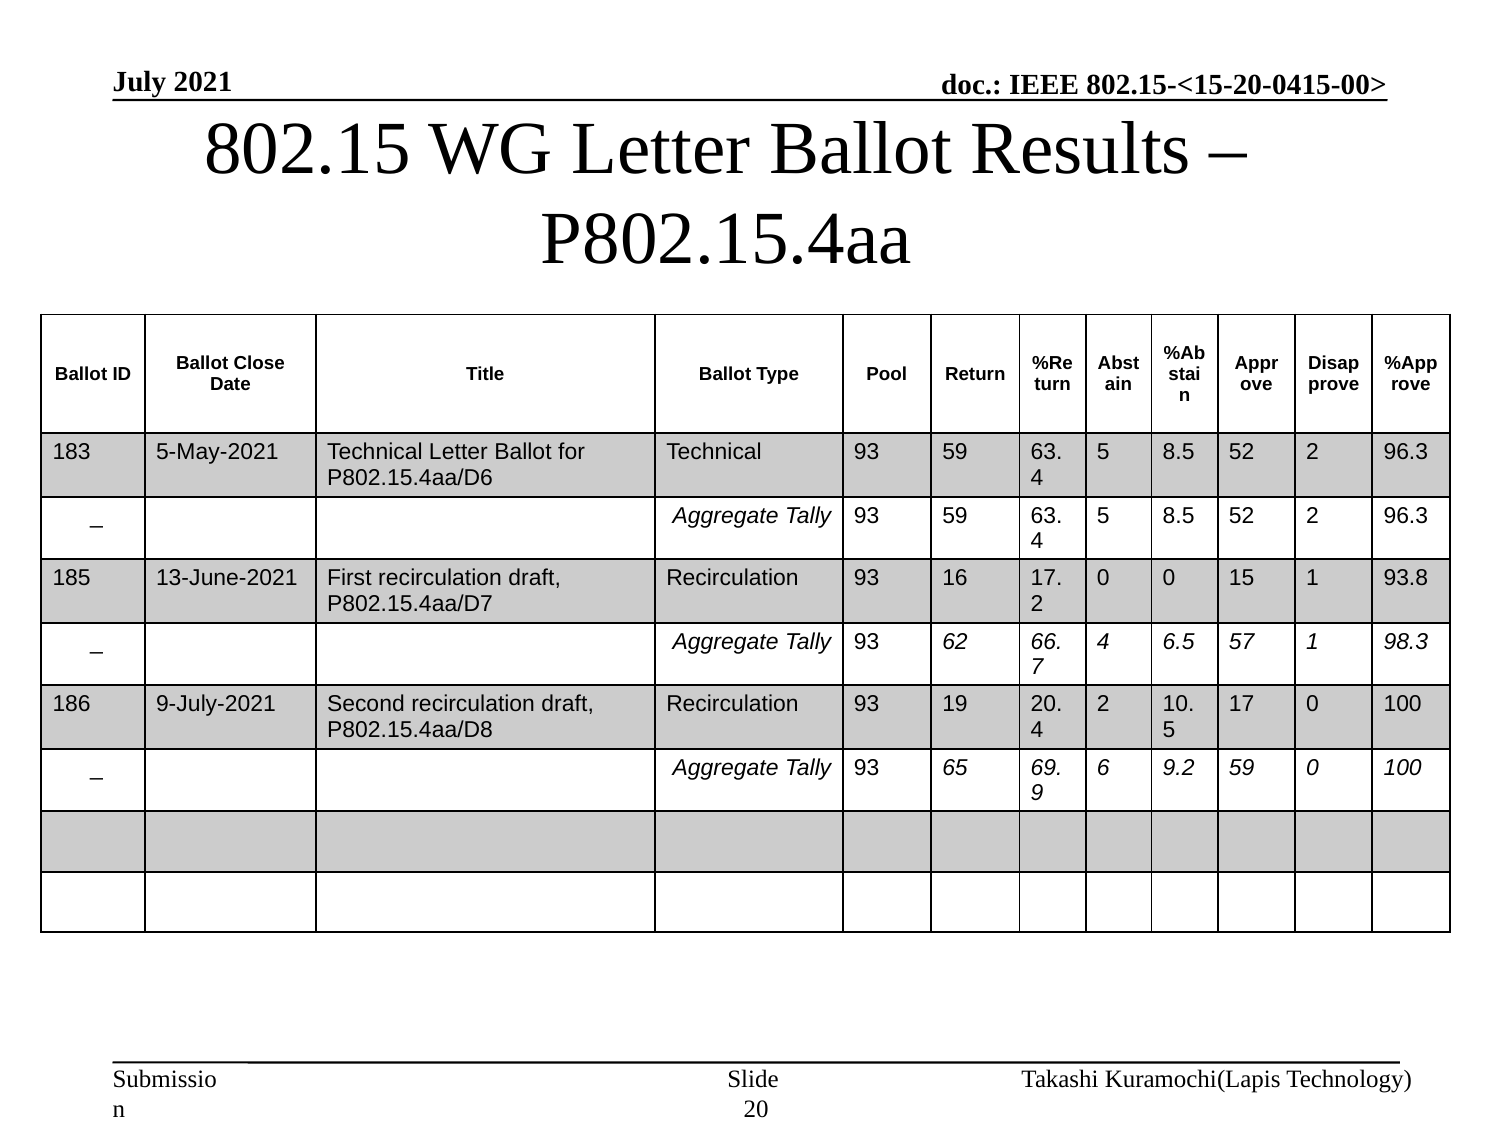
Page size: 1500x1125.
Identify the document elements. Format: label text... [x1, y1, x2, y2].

table_cell Recirculation [656, 686, 842, 748]
table_header %Approve [1373, 315, 1449, 432]
table_header %Abstain [1152, 315, 1217, 432]
table_cell 93 [844, 624, 930, 684]
table_cell 20.4 [1020, 686, 1085, 748]
table_header Return [932, 315, 1019, 432]
table_cell 59 [932, 434, 1019, 496]
table_cell 185 [42, 560, 144, 622]
table_cell 1 [1296, 624, 1371, 684]
table_cell Aggregate Tally [656, 750, 842, 810]
table_cell 186 [42, 686, 144, 748]
table_cell [317, 812, 654, 871]
table_cell [1152, 873, 1217, 931]
table_cell 0 [1152, 560, 1217, 622]
table_cell Technical Letter Ballot for P802.15.4aa/D6 [317, 434, 654, 496]
table_cell 65 [932, 750, 1019, 810]
table_cell [1087, 812, 1151, 871]
table_cell [1219, 812, 1294, 871]
table_cell 2 [1087, 686, 1151, 748]
table_cell [146, 750, 315, 810]
table_cell 17.2 [1020, 560, 1085, 622]
table_cell 93 [844, 498, 930, 558]
table_cell 13-June-2021 [146, 560, 315, 622]
table_cell 52 [1219, 498, 1294, 558]
table_header %Return [1020, 315, 1085, 432]
table_cell 0 [1296, 750, 1371, 810]
table_cell _ [42, 498, 144, 558]
table_cell 93 [844, 750, 930, 810]
table_header Pool [844, 315, 930, 432]
table_cell 5 [1087, 498, 1151, 558]
table_cell [1152, 812, 1217, 871]
table_cell [1296, 873, 1371, 931]
table_cell First recirculation draft, P802.15.4aa/D7 [317, 560, 654, 622]
table_cell [1219, 873, 1294, 931]
table_cell 52 [1219, 434, 1294, 496]
table_cell Second recirculation draft, P802.15.4aa/D8 [317, 686, 654, 748]
table_cell 93 [844, 434, 930, 496]
footer Takashi Kuramochi(Lapis Technology) [900, 1062, 1413, 1093]
table_cell 98.3 [1373, 624, 1449, 684]
table_cell 93 [844, 560, 930, 622]
table_header Disapprove [1296, 315, 1371, 432]
table_cell 5-May-2021 [146, 434, 315, 496]
table_cell 100 [1373, 686, 1449, 748]
table_cell 2 [1296, 498, 1371, 558]
table_cell 93 [844, 686, 930, 748]
table_cell [932, 812, 1019, 871]
table_cell 96.3 [1373, 498, 1449, 558]
table_cell 10.5 [1152, 686, 1217, 748]
table_cell 62 [932, 624, 1019, 684]
table_cell [42, 812, 144, 871]
table_header Approve [1219, 315, 1294, 432]
table_cell [317, 498, 654, 558]
table_cell [146, 873, 315, 931]
table_cell Recirculation [656, 560, 842, 622]
table_cell _ [42, 750, 144, 810]
table_cell 8.5 [1152, 434, 1217, 496]
table_cell [317, 750, 654, 810]
table_cell Aggregate Tally [656, 624, 842, 684]
table_cell _ [42, 624, 144, 684]
table_cell 19 [932, 686, 1019, 748]
title 802.15 WG Letter Ballot Results – P802.15.4aa [2, 152, 1450, 225]
slide_number Slide 20 [720, 1062, 792, 1093]
table_cell 63.4 [1020, 498, 1085, 558]
table_cell [844, 873, 930, 931]
table_cell [1087, 873, 1151, 931]
table_header Title [317, 315, 654, 432]
table_cell 2 [1296, 434, 1371, 496]
table_cell 16 [932, 560, 1019, 622]
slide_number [112, 62, 375, 98]
table_cell [317, 624, 654, 684]
table_header Ballot Close Date [146, 315, 315, 432]
table_cell [146, 812, 315, 871]
table_cell 183 [42, 434, 144, 496]
table_cell 66.7 [1020, 624, 1085, 684]
table_cell 8.5 [1152, 498, 1217, 558]
table_cell 5 [1087, 434, 1151, 496]
table_cell 9.2 [1152, 750, 1217, 810]
table_cell 100 [1373, 750, 1449, 810]
table_cell [656, 873, 842, 931]
table_cell 1 [1296, 560, 1371, 622]
table_cell 6.5 [1152, 624, 1217, 684]
table_cell 6 [1087, 750, 1151, 810]
table_header Abstain [1087, 315, 1151, 432]
table_cell 59 [932, 498, 1019, 558]
table_cell 4 [1087, 624, 1151, 684]
table_cell 9-July-2021 [146, 686, 315, 748]
table_header Ballot ID [42, 315, 144, 432]
table_cell 69.9 [1020, 750, 1085, 810]
table_cell 63.4 [1020, 434, 1085, 496]
table_cell [1020, 873, 1085, 931]
table_cell [1373, 873, 1449, 931]
table_cell Aggregate Tally [656, 498, 842, 558]
table_cell 96.3 [1373, 434, 1449, 496]
table_cell [1020, 812, 1085, 871]
table_cell [146, 498, 315, 558]
table_cell [42, 873, 144, 931]
table_cell 57 [1219, 624, 1294, 684]
table_cell [1373, 812, 1449, 871]
table_cell 59 [1219, 750, 1294, 810]
table_cell [932, 873, 1019, 931]
table_cell Technical [656, 434, 842, 496]
table_cell 0 [1296, 686, 1371, 748]
table_cell [146, 624, 315, 684]
table_cell 93.8 [1373, 560, 1449, 622]
table_cell [1296, 812, 1371, 871]
table_cell 17 [1219, 686, 1294, 748]
table_cell [844, 812, 930, 871]
table_cell [317, 873, 654, 931]
table_cell 15 [1219, 560, 1294, 622]
table_header Ballot Type [656, 315, 842, 432]
table_cell [656, 812, 842, 871]
table_cell 0 [1087, 560, 1151, 622]
